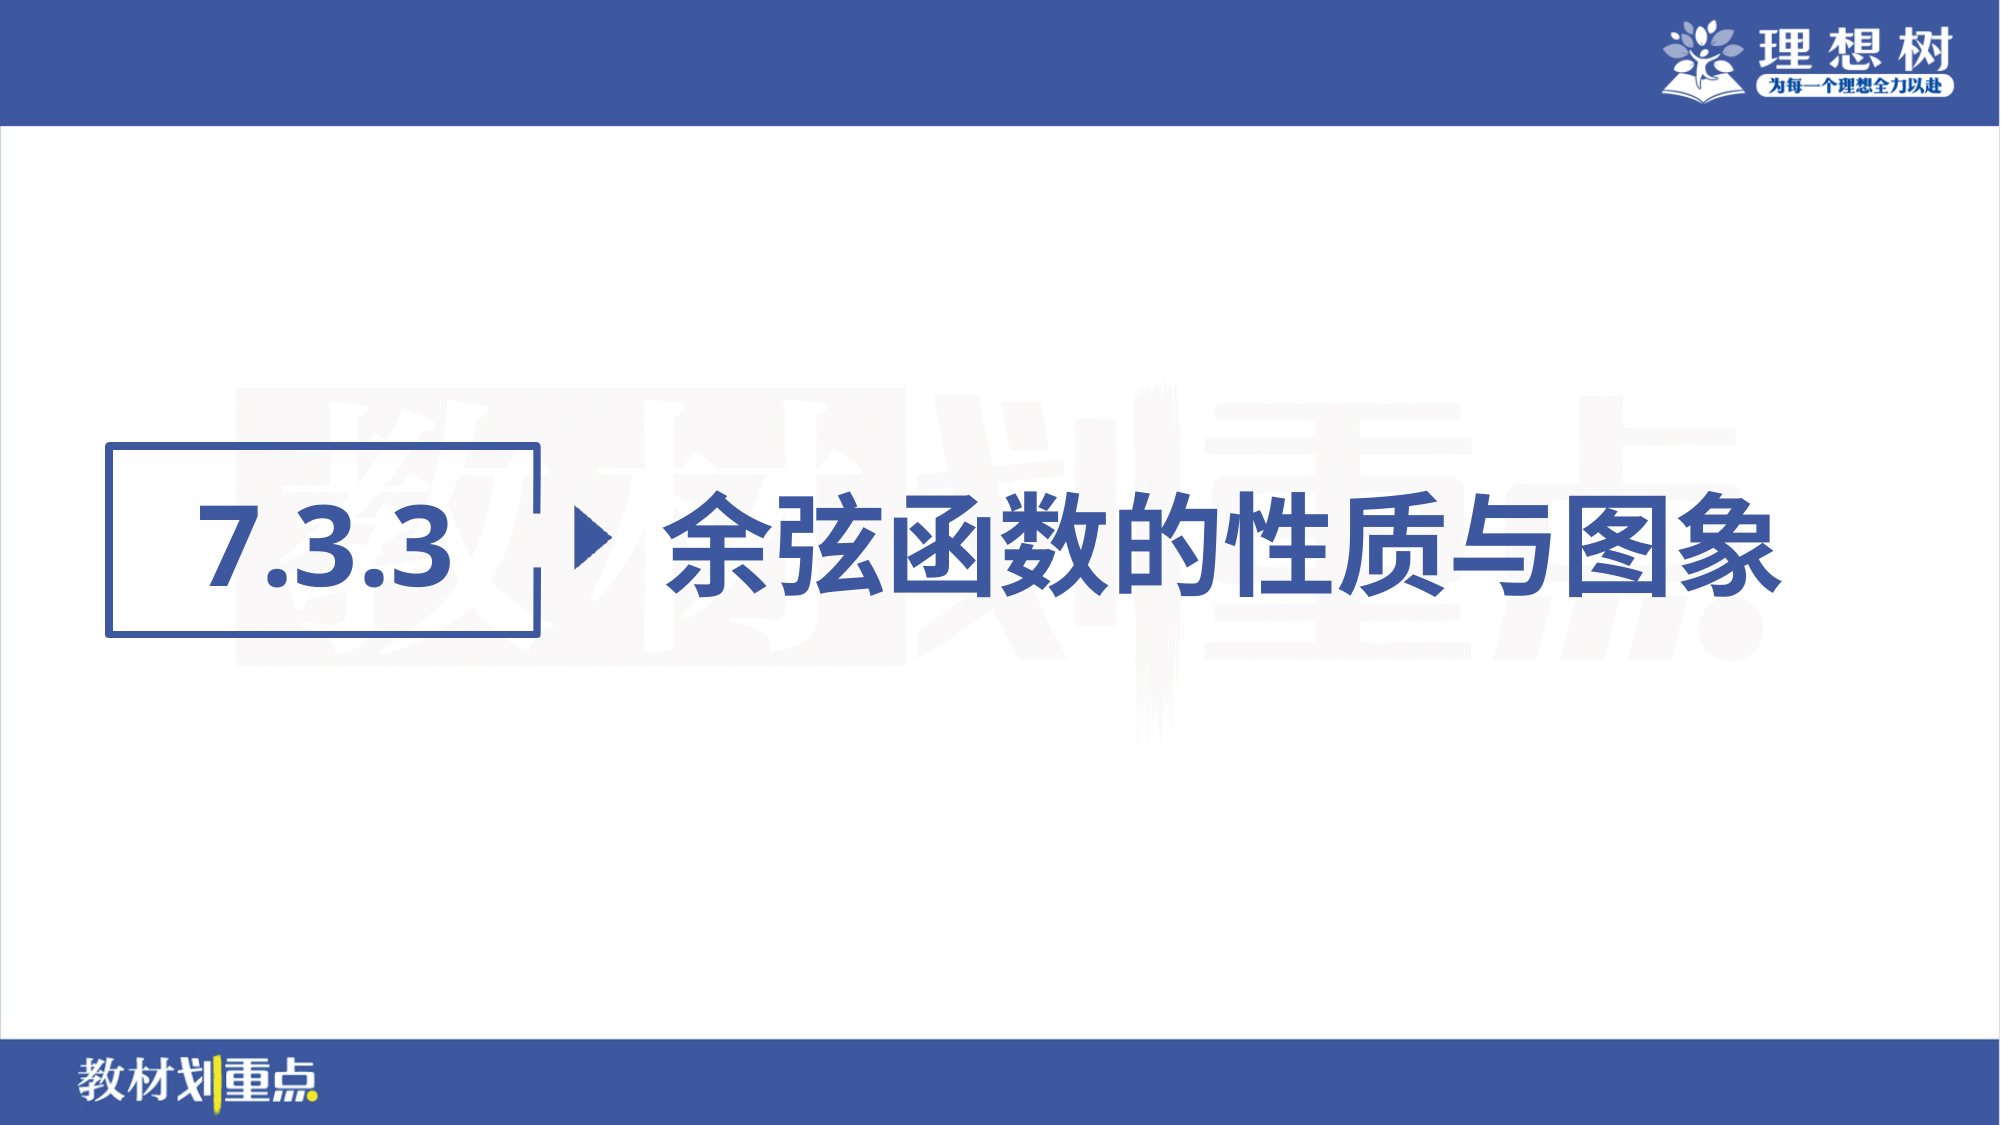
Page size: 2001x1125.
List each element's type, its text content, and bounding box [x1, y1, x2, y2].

text_box 余弦函数的性质与图象 [661, 383, 1982, 698]
picture [0, 0, 2000, 1125]
